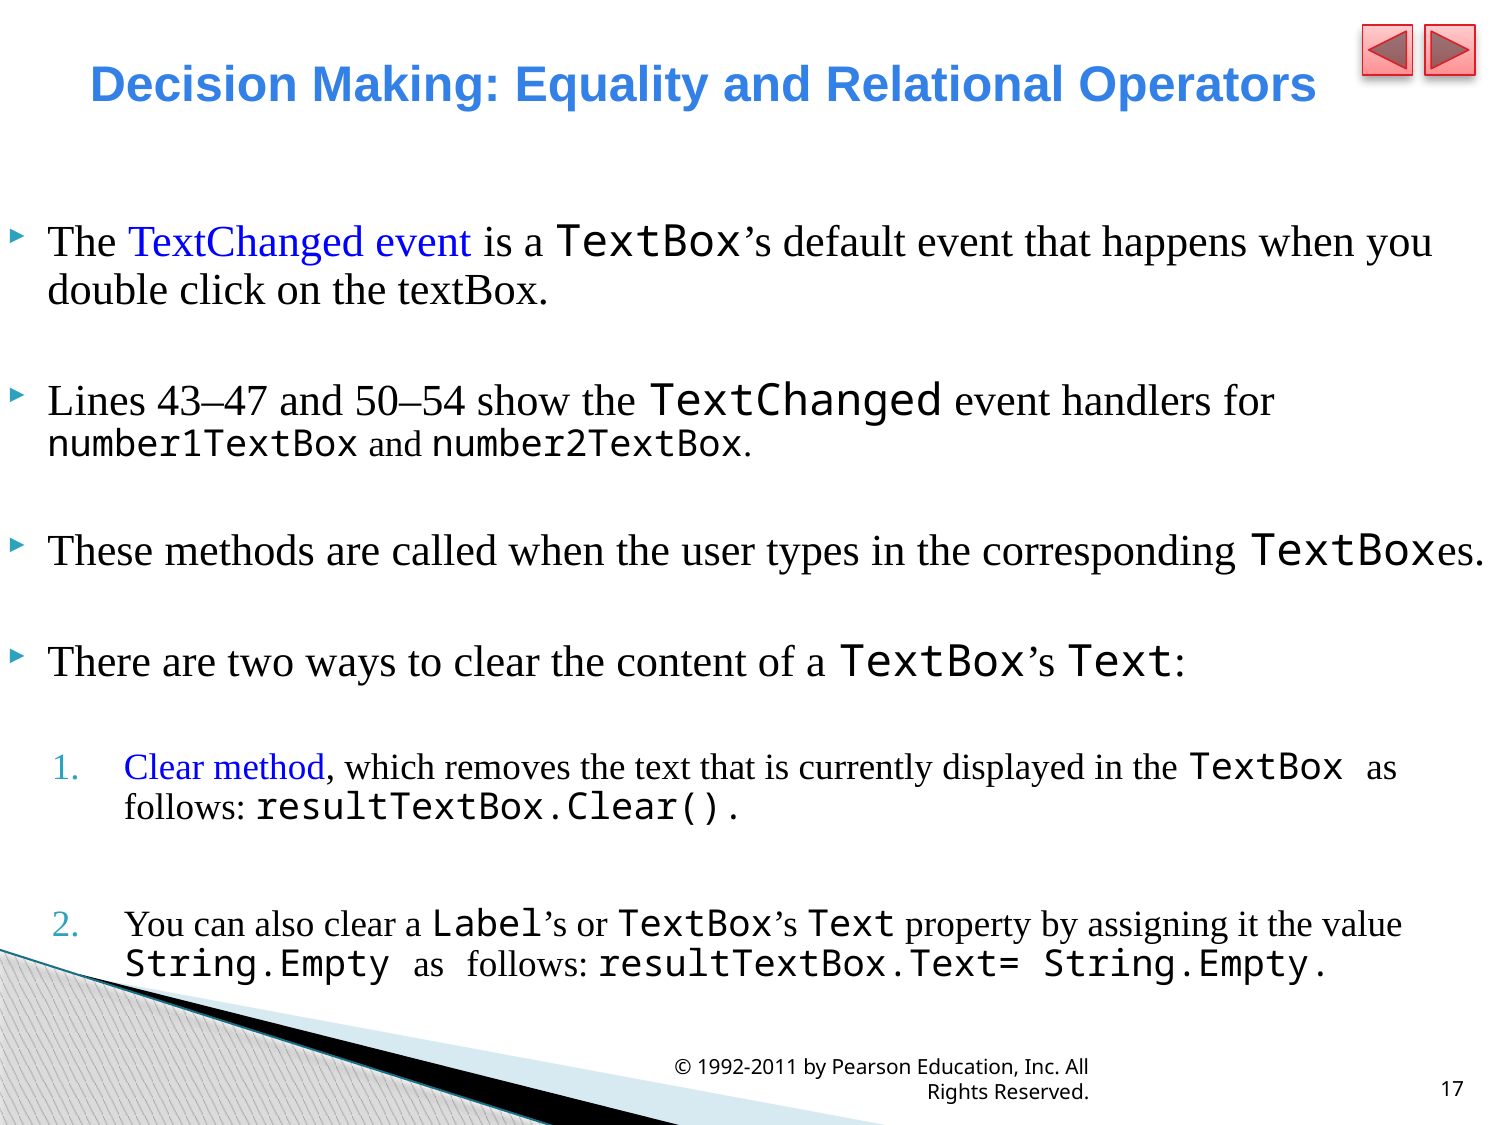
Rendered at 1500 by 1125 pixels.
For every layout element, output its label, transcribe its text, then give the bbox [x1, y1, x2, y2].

title Decision Making: Equality and Relational Operators [75, 0, 1425, 149]
list The TextChanged event is a TextBox’s default event that happens when you double click on the textBox. Lines 43–47 and 50–54 show the TextChanged event handlers for number1TextBox and number2TextBox. These methods are called when the user types in the corresponding TextBoxes. There are two ways to clear the content of a TextBox’s Text: Clear method, which removes the text that is currently displayed in the TextBox as follows: resultTextBox.Clear(). You can also clear a Label’s or TextBox’s Text property by assigning it the value String.Empty as follows: resultTextBox.Text= String.Empty. [0, 149, 1500, 1001]
footer © 1992-2011 by Pearson Education, Inc. All Rights Reserved. [650, 1051, 1105, 1112]
slide_number 17 [1418, 1051, 1479, 1112]
